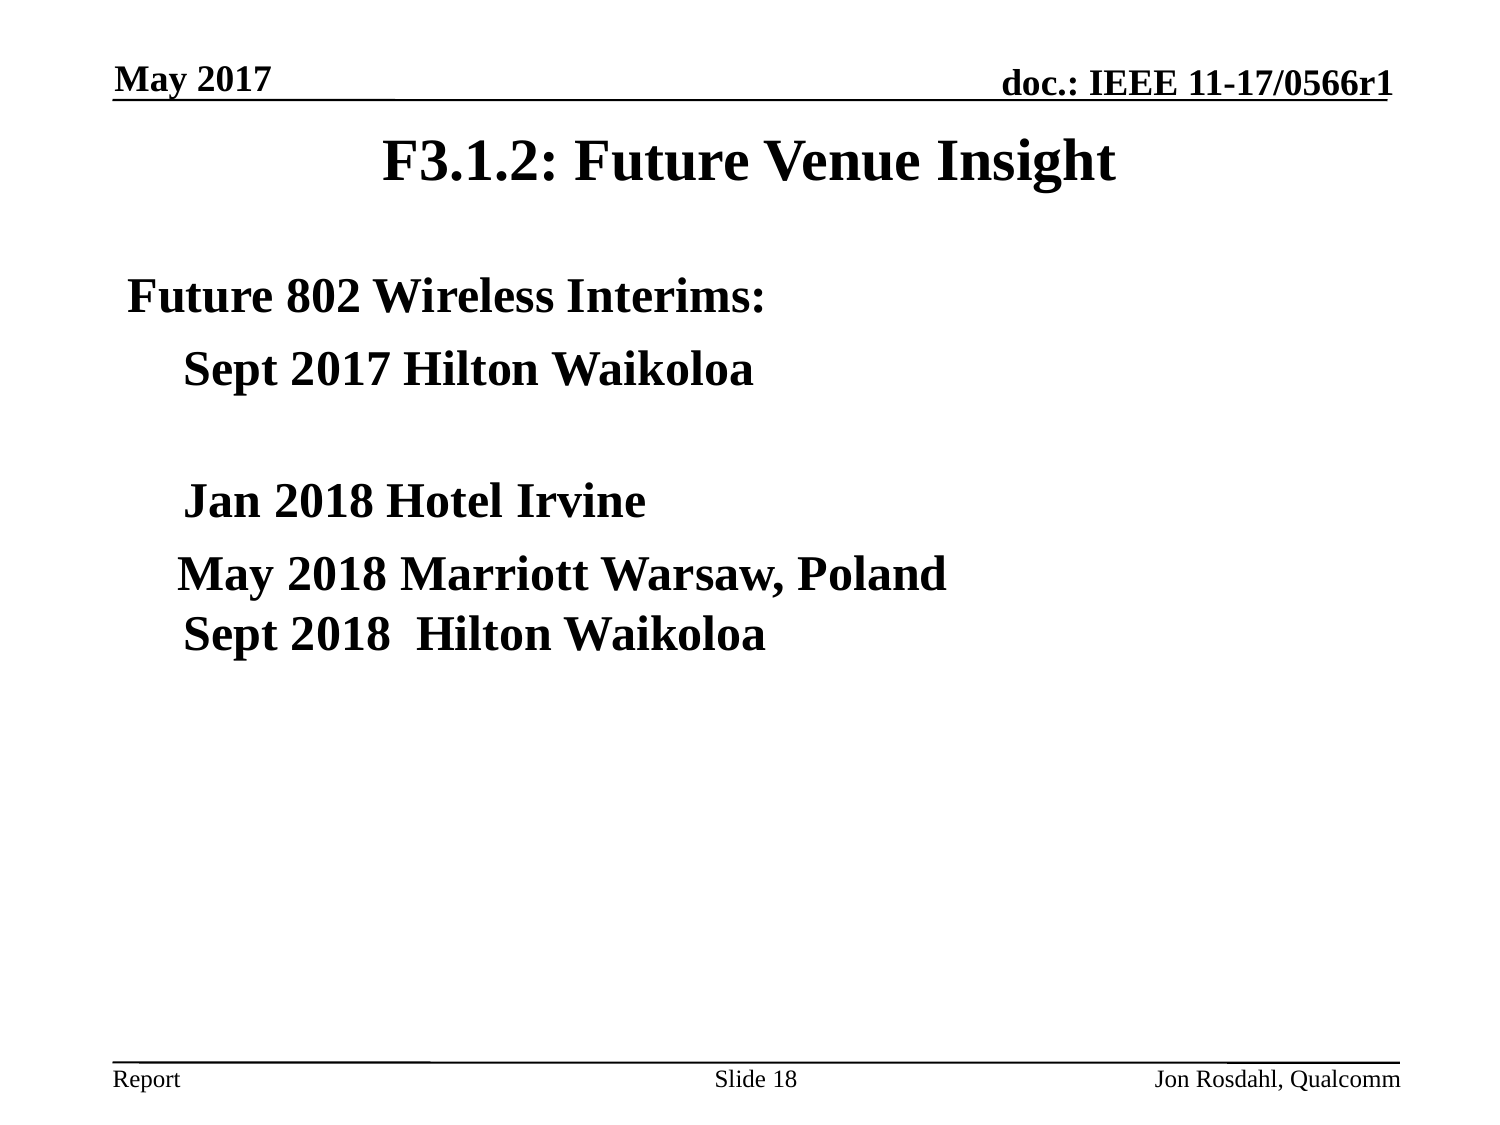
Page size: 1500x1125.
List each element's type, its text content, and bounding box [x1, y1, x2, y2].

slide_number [114, 54, 423, 100]
list Future 802 Wireless Interims: Sept 2017 Hilton Waikoloa Jan 2018 Hotel Irvine May 2018 Marriott Warsaw, Poland Sept 2018 Hilton Waikoloa [112, 255, 1388, 1051]
title F3.1.2: Future Venue Insight [112, 112, 1388, 201]
slide_number Slide 18 [712, 1061, 800, 1123]
footer Jon Rosdahl, Qualcomm [878, 1061, 1402, 1093]
